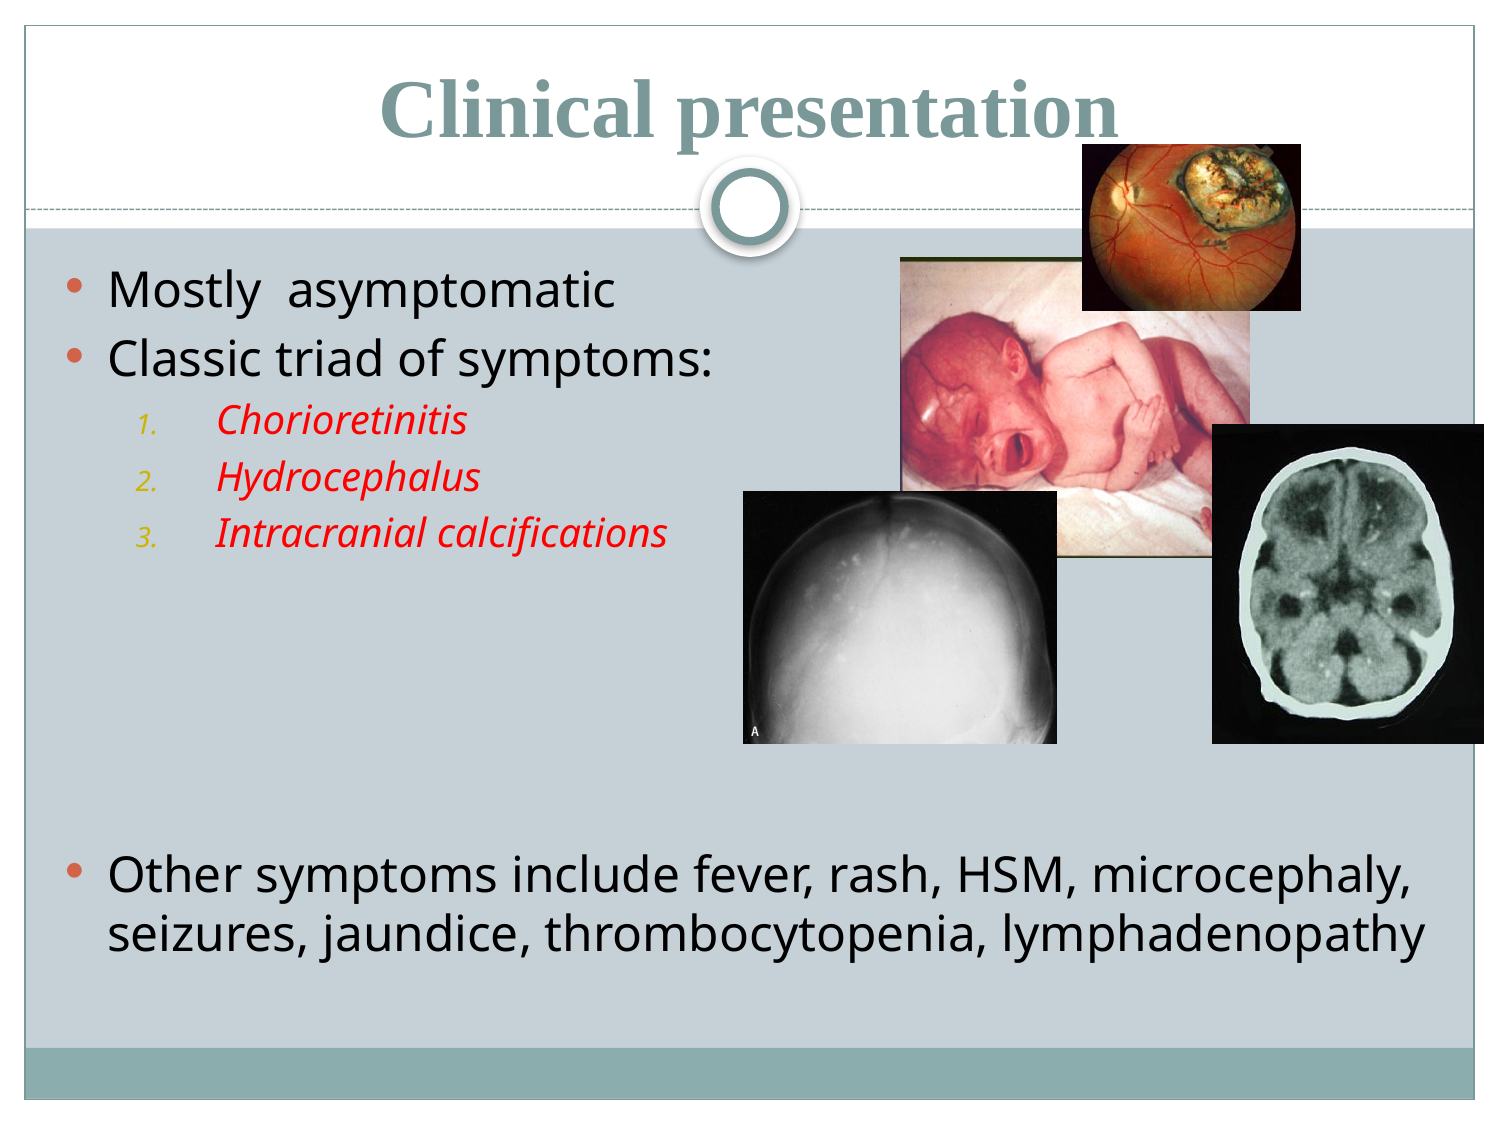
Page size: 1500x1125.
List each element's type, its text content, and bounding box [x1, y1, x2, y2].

picture [743, 144, 1484, 745]
list Mostly asymptomatic Classic triad of symptoms: Chorioretinitis Hydrocephalus Intracranial calcifications Other symptoms include fever, rash, HSM, microcephaly, seizures, jaundice, thrombocytopenia, lymphadenopathy [49, 250, 1445, 1001]
title Clinical presentation [49, 37, 1450, 162]
